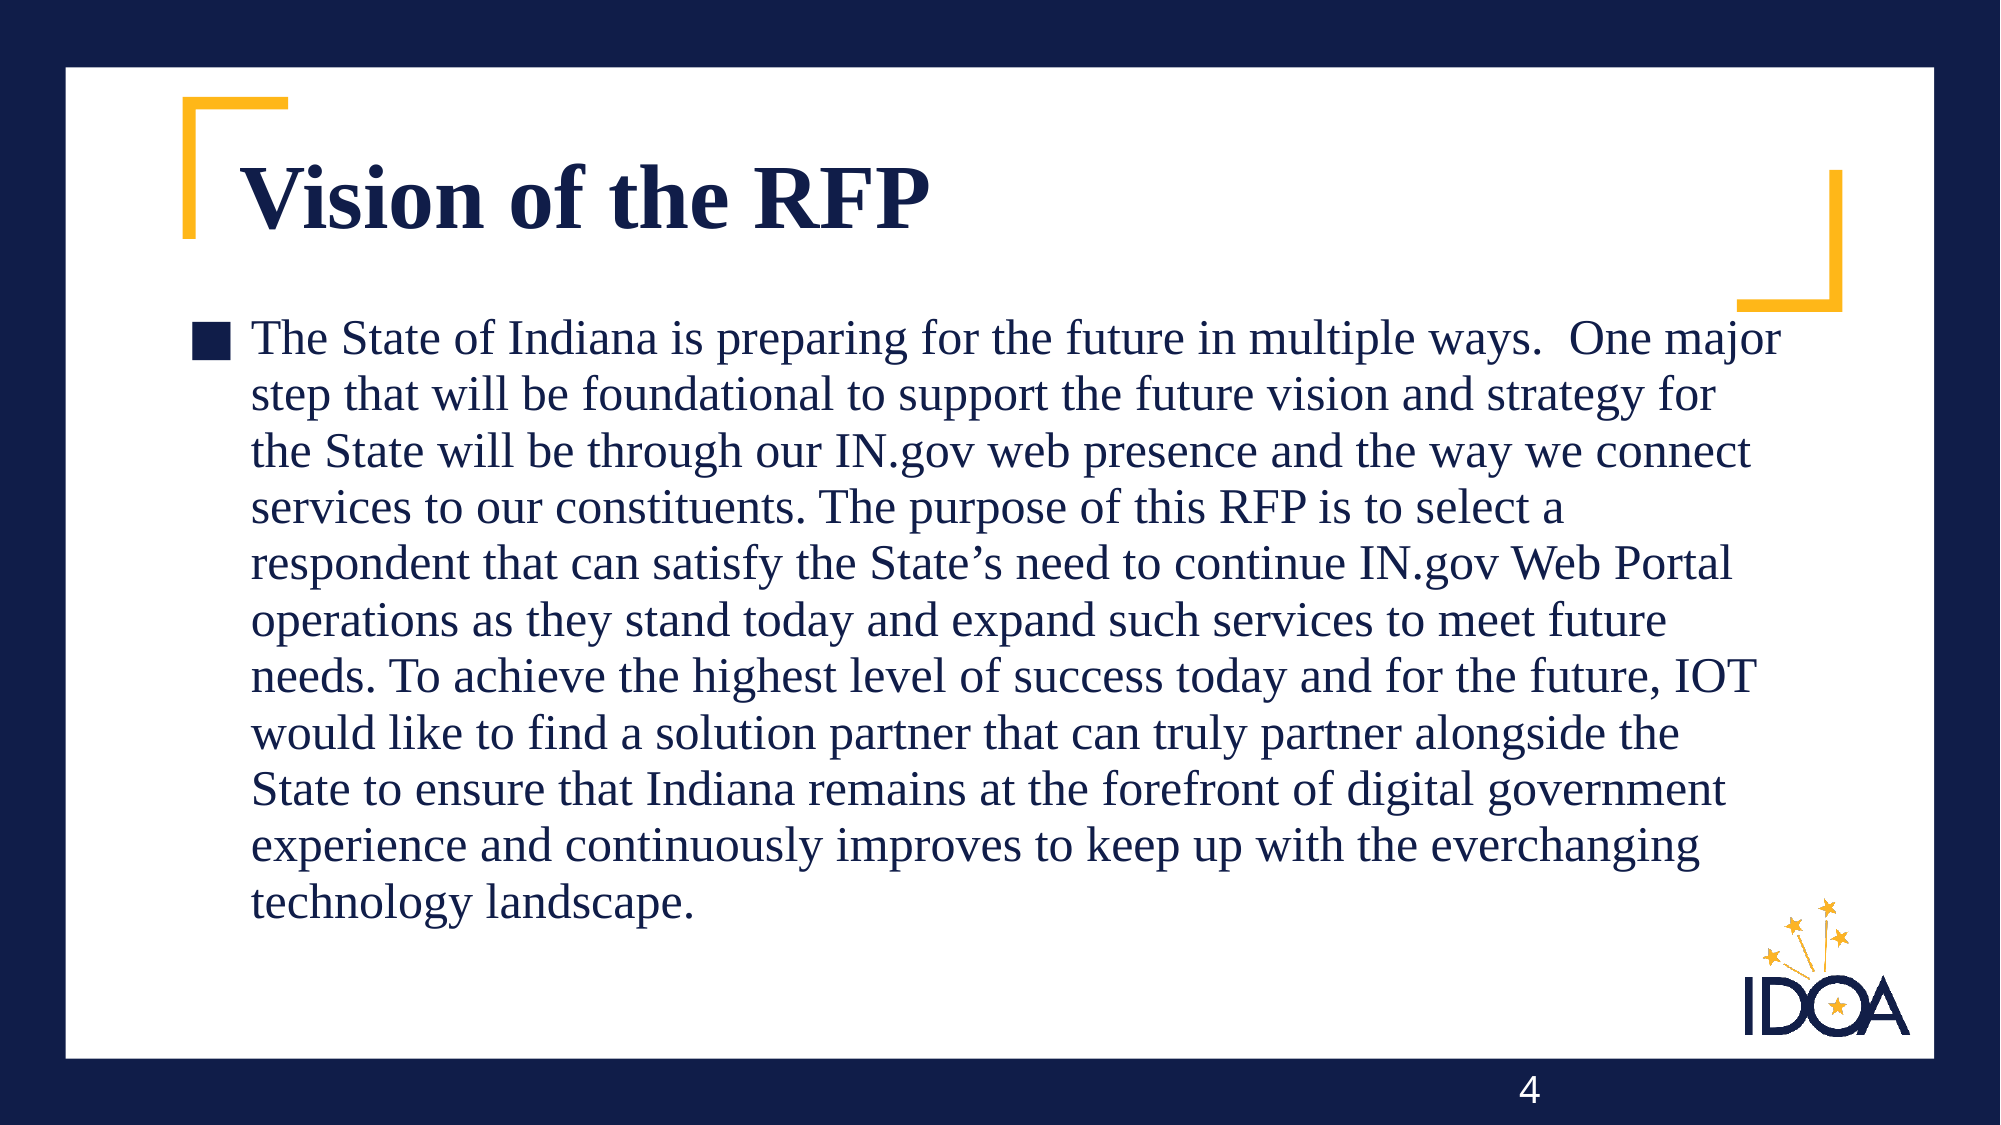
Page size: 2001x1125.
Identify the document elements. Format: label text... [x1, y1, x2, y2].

slide_number 4 [1504, 1058, 1767, 1125]
picture [1702, 857, 1959, 1114]
list The State of Indiana is preparing for the future in multiple ways. One major step that will be foundational to support the future vision and strategy for the State will be through our IN.gov web presence and the way we connect services to our constituents. The purpose of this RFP is to select a respondent that can satisfy the State’s need to continue IN.gov Web Portal operations as they stand today and expand such services to meet future needs. To achieve the highest level of success today and for the future, IOT would like to find a solution partner that can truly partner alongside the State to ensure that Indiana remains at the forefront of digital government experience and continuously improves to keep up with the everchanging technology landscape. [172, 301, 1800, 1040]
title Vision of the RFP [225, 142, 1800, 279]
